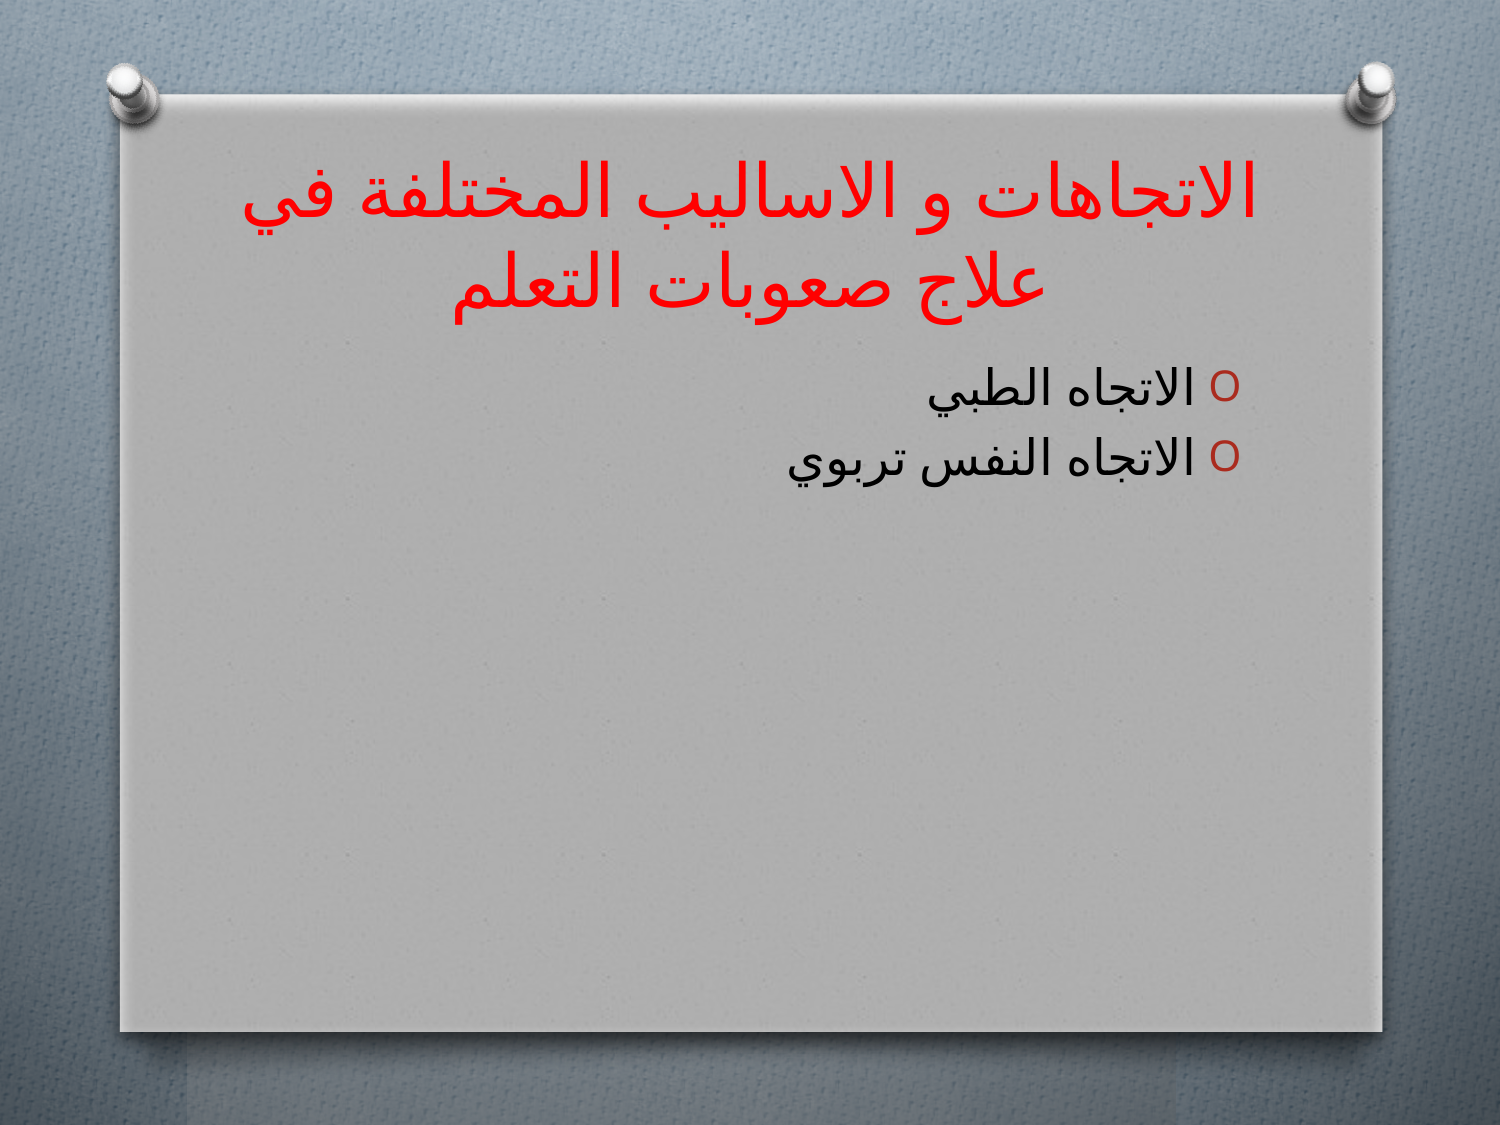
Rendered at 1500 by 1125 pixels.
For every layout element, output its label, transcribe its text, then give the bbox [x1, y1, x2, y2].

title الاتجاهات و الاساليب المختلفة في علاج صعوبات التعلم [179, 134, 1323, 332]
list الاتجاه الطبي الاتجاه النفس تربوي [240, 347, 1257, 939]
picture [75, 29, 198, 153]
picture [1317, 35, 1439, 156]
